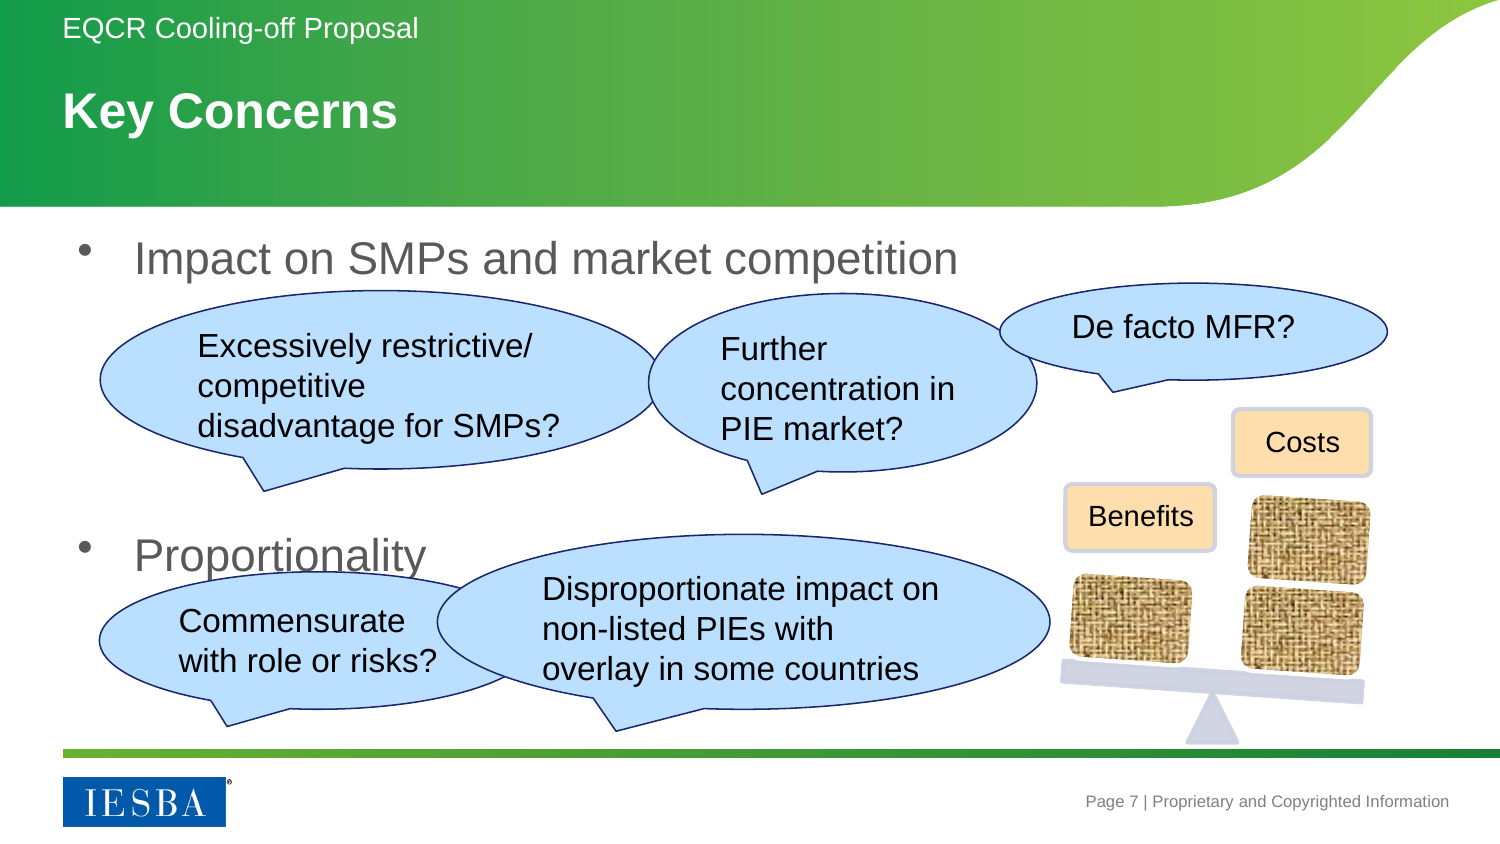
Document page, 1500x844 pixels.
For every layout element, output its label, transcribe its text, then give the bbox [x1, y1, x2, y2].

text_box Commensurate with role or risks? [99, 571, 505, 727]
list Impact on SMPs and market competition Proportionality [62, 220, 1488, 747]
text_box Further concentration in PIE market? [648, 293, 1037, 495]
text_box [924, 409, 1500, 743]
subtitle EQCR Cooling-off Proposal [62, 9, 500, 38]
text_box De facto MFR? [999, 283, 1388, 393]
text_box Disproportionate impact on non-listed PIEs with overlay in some countries [437, 534, 919, 732]
title Key Concerns [62, 75, 1300, 142]
picture [63, 777, 232, 827]
picture [0, 0, 1500, 207]
text_box Excessively restrictive/ competitive disadvantage for SMPs? [100, 290, 654, 492]
